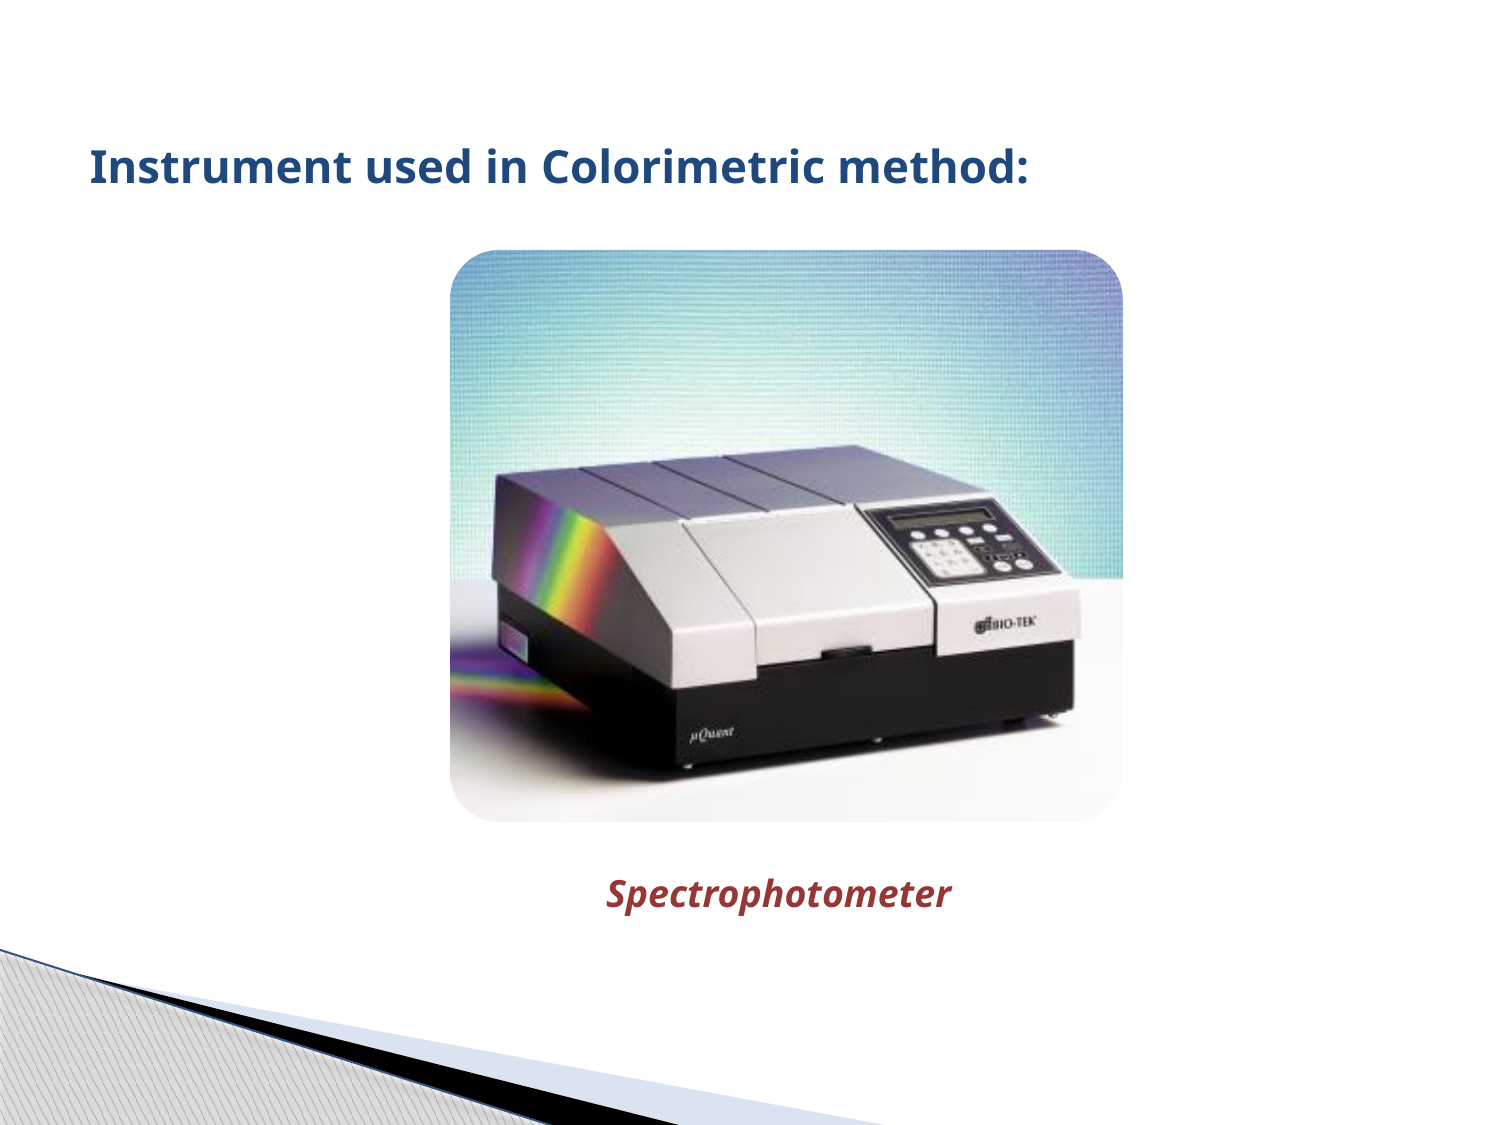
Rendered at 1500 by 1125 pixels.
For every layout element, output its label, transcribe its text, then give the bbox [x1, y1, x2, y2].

text_box Spectrophotometer [591, 862, 967, 923]
picture [449, 249, 1124, 823]
title Instrument used in Colorimetric method: [75, 75, 1425, 263]
